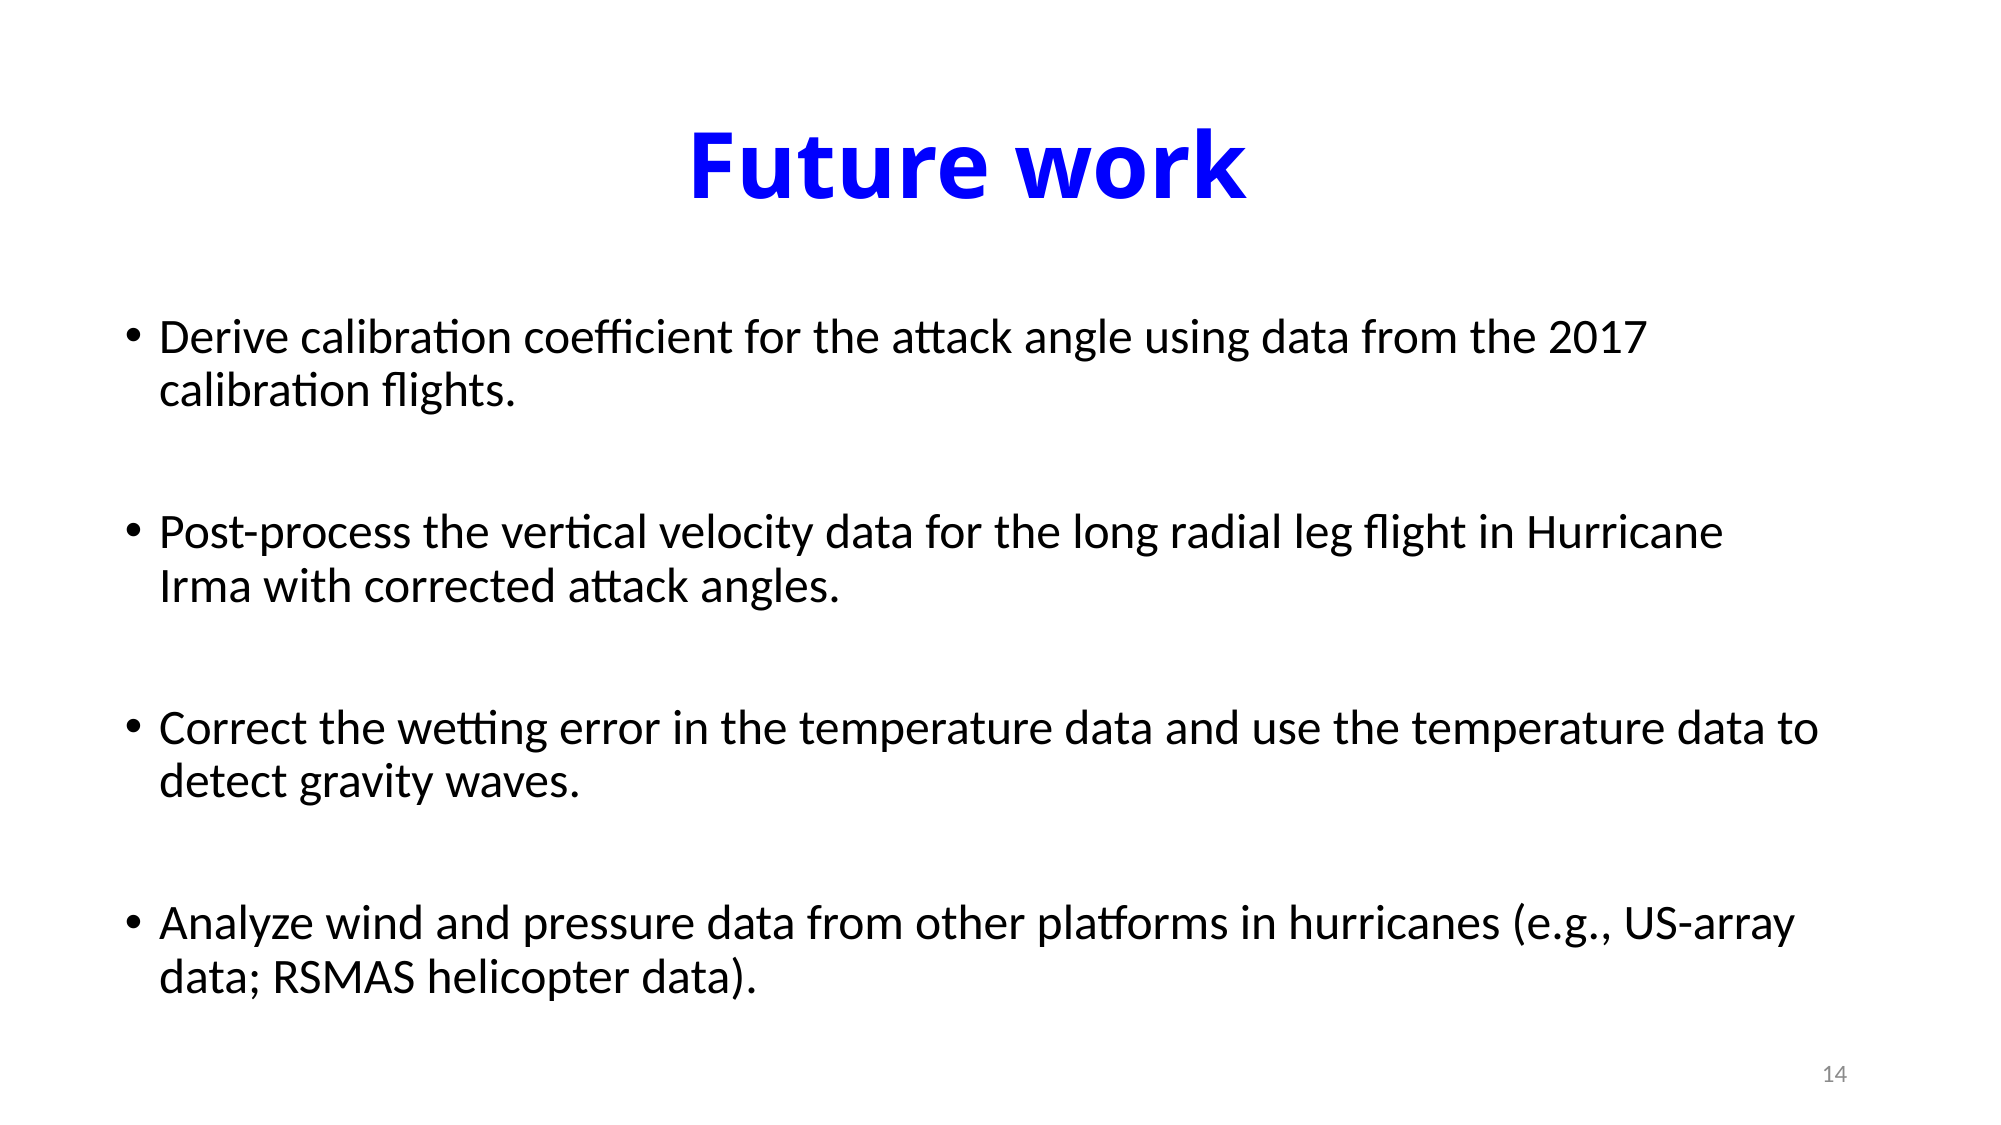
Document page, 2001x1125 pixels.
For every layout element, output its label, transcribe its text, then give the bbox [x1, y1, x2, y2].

title Future work [123, 59, 1849, 278]
list Derive calibration coefficient for the attack angle using data from the 2017 calibration flights. Post-process the vertical velocity data for the long radial leg flight in Hurricane Irma with corrected attack angles. Correct the wetting error in the temperature data and use the temperature data to detect gravity waves. Analyze wind and pressure data from other platforms in hurricanes (e.g., US-array data; RSMAS helicopter data). [109, 303, 1835, 1017]
slide_number 14 [1412, 1042, 1863, 1103]
